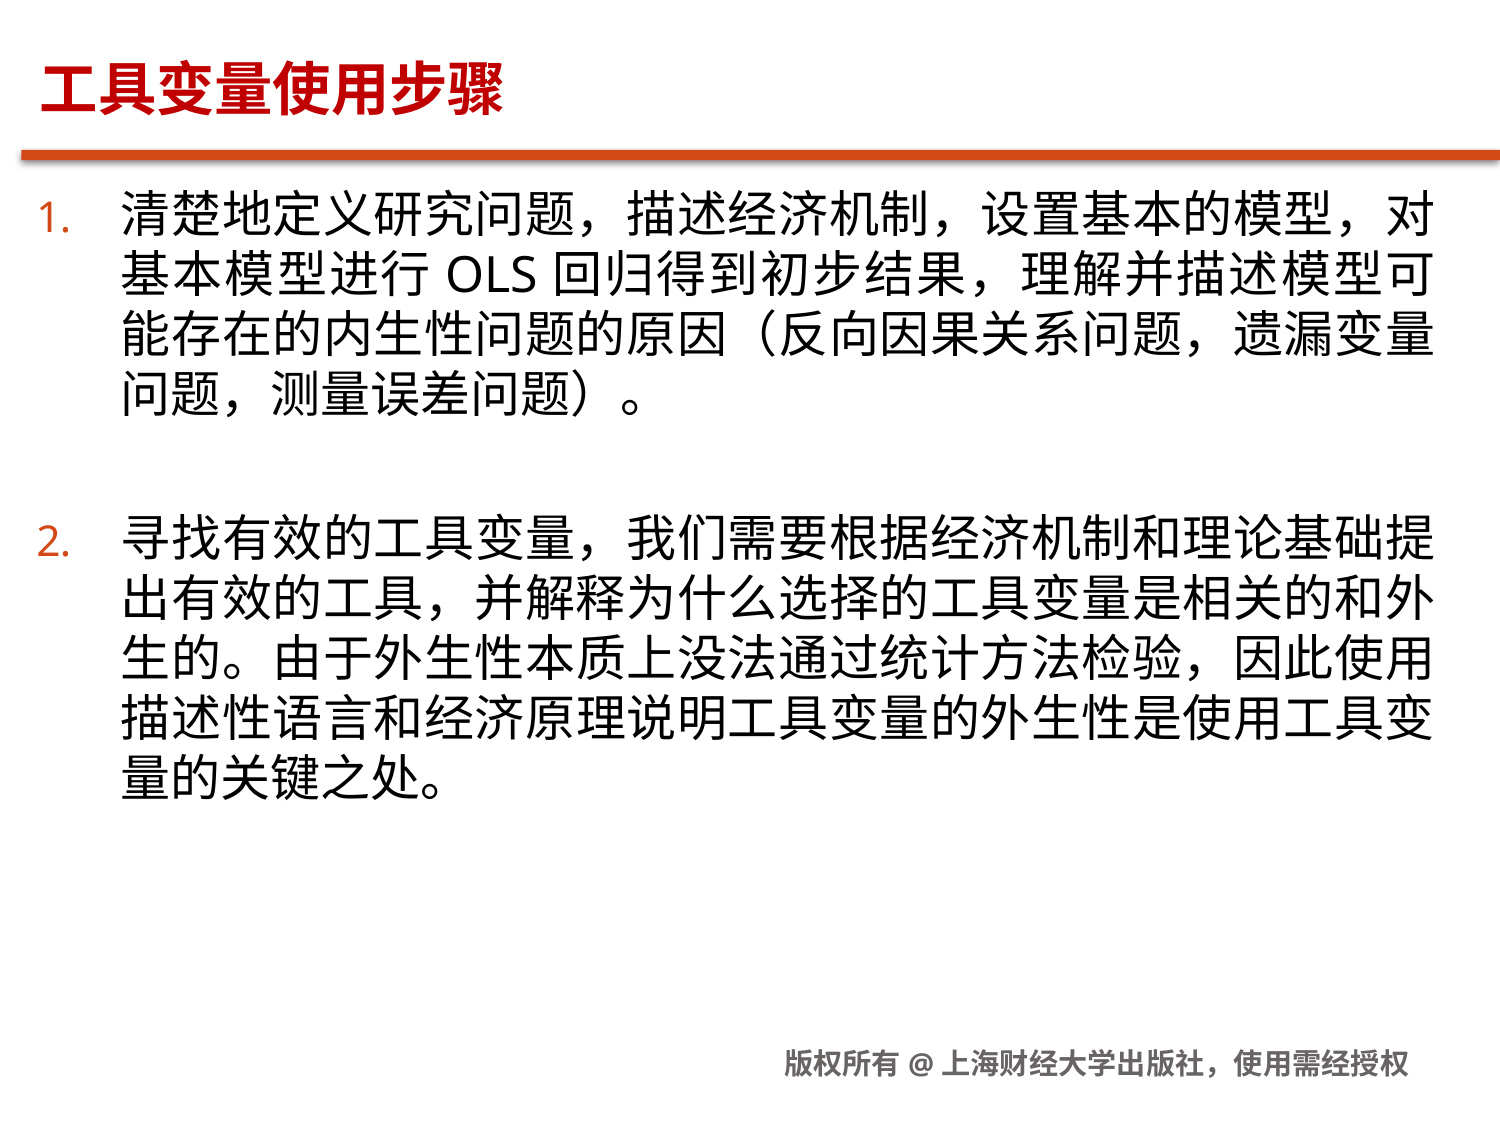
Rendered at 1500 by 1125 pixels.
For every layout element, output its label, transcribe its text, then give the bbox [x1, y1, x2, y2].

list 清楚地定义研究问题，描述经济机制，设置基本的模型，对基本模型进行OLS回归得到初步结果，理解并描述模型可能存在的内生性问题的原因（反向因果关系问题，遗漏变量问题，测量误差问题）。 寻找有效的工具变量，我们需要根据经济机制和理论基础提出有效的工具，并解释为什么选择的工具变量是相关的和外生的。由于外生性本质上没法通过统计方法检验，因此使用描述性语言和经济原理说明工具变量的外生性是使用工具变量的关键之处。 [21, 174, 1450, 1100]
title 工具变量使用步骤 [24, 50, 1450, 138]
footer 版权所有@上海财经大学出版社，使用需经授权 [690, 1025, 1500, 1100]
